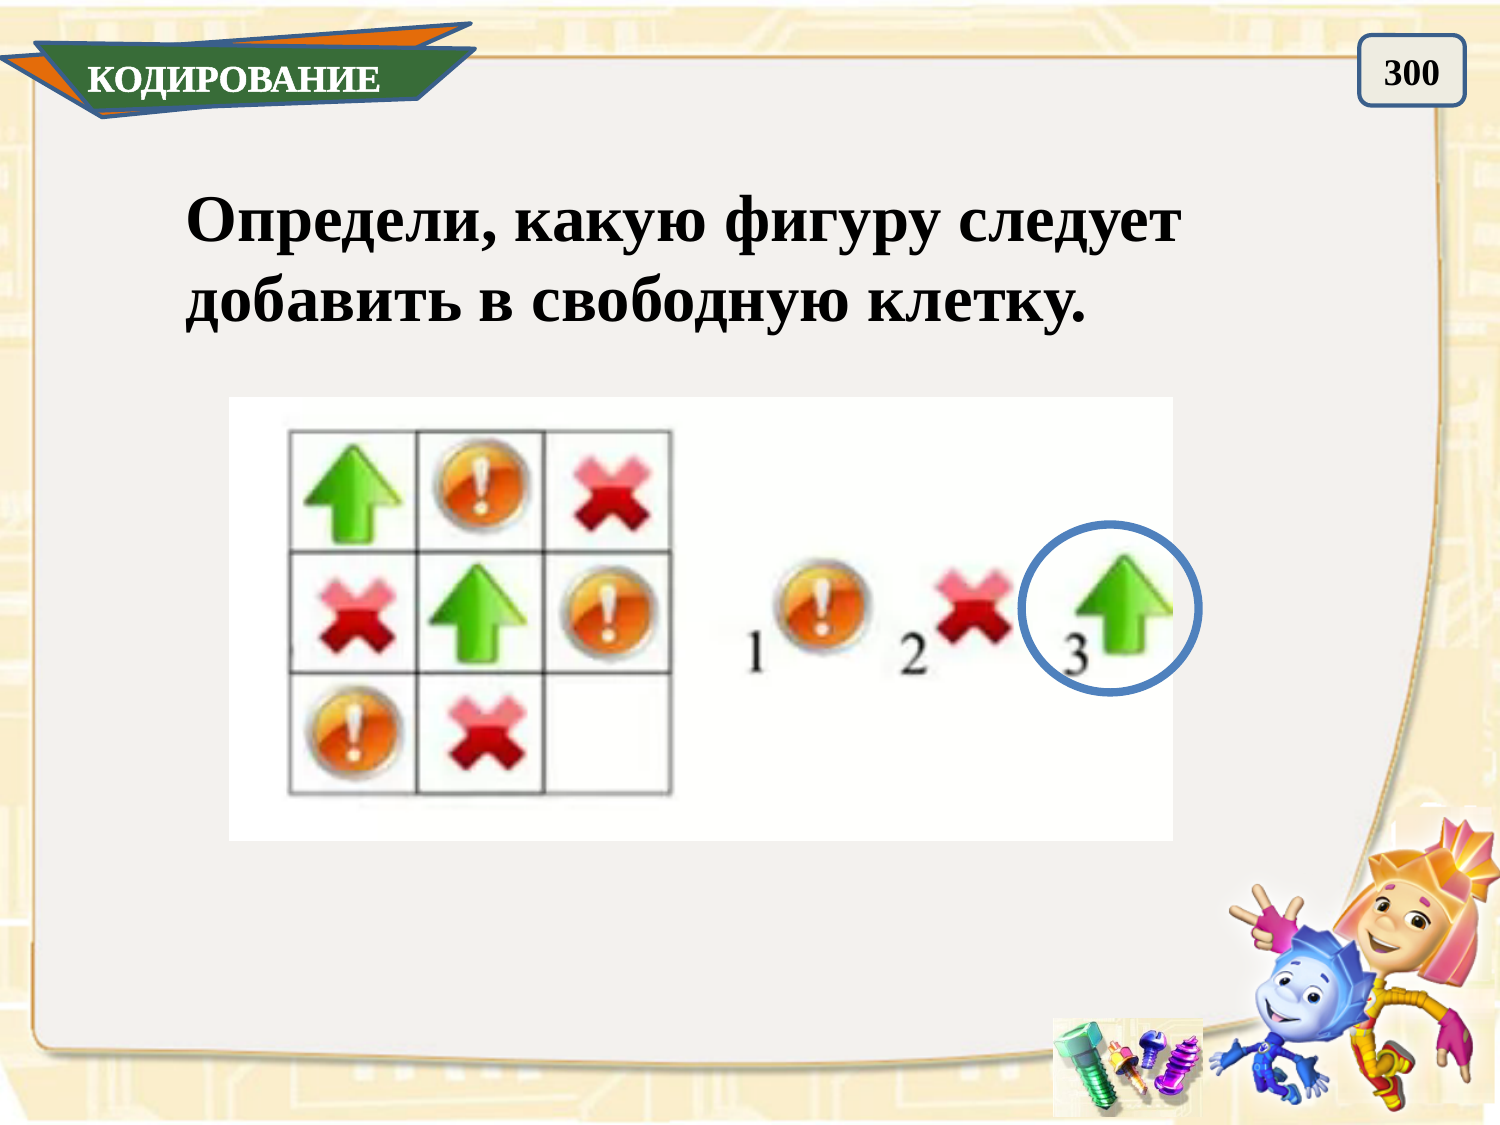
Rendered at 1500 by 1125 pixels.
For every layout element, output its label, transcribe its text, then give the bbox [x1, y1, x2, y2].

text_box Определи, какую фигуру следует добавить в свободную клетку. [171, 166, 1379, 342]
picture [0, 0, 1500, 1125]
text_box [0, 23, 476, 118]
text_box 300 [1357, 32, 1467, 108]
text_box [1178, 551, 1201, 666]
